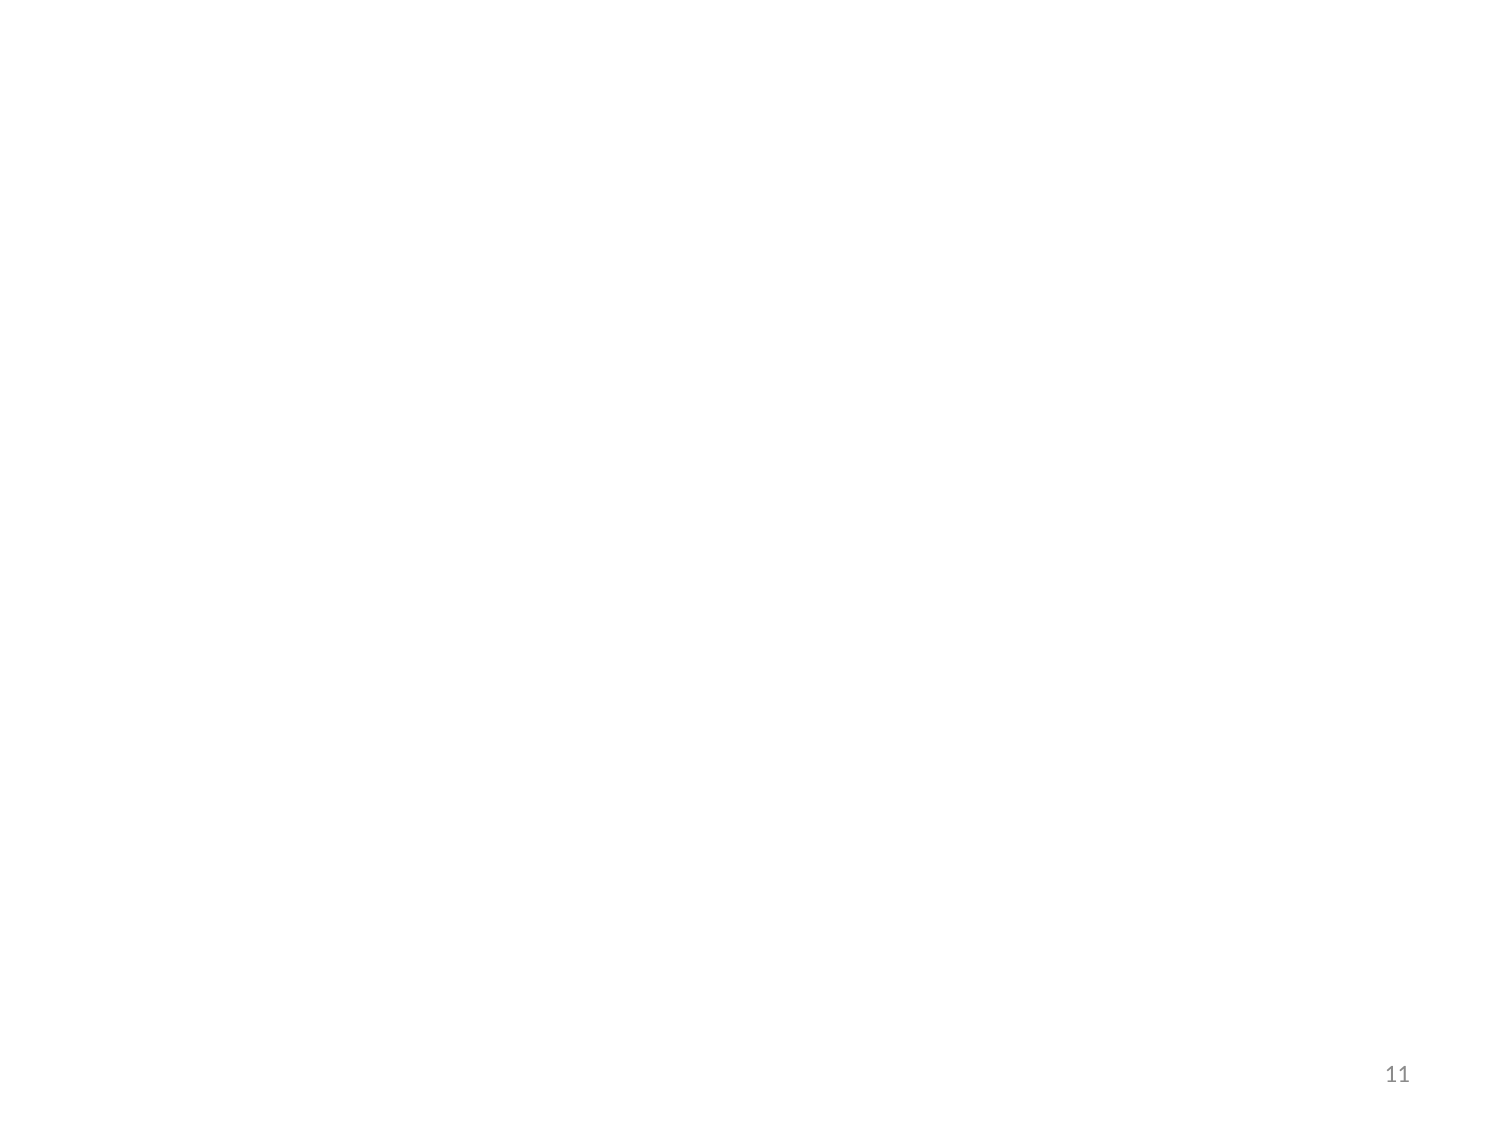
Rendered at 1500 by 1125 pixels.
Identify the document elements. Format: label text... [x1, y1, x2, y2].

slide_number 11 [1074, 1042, 1425, 1103]
